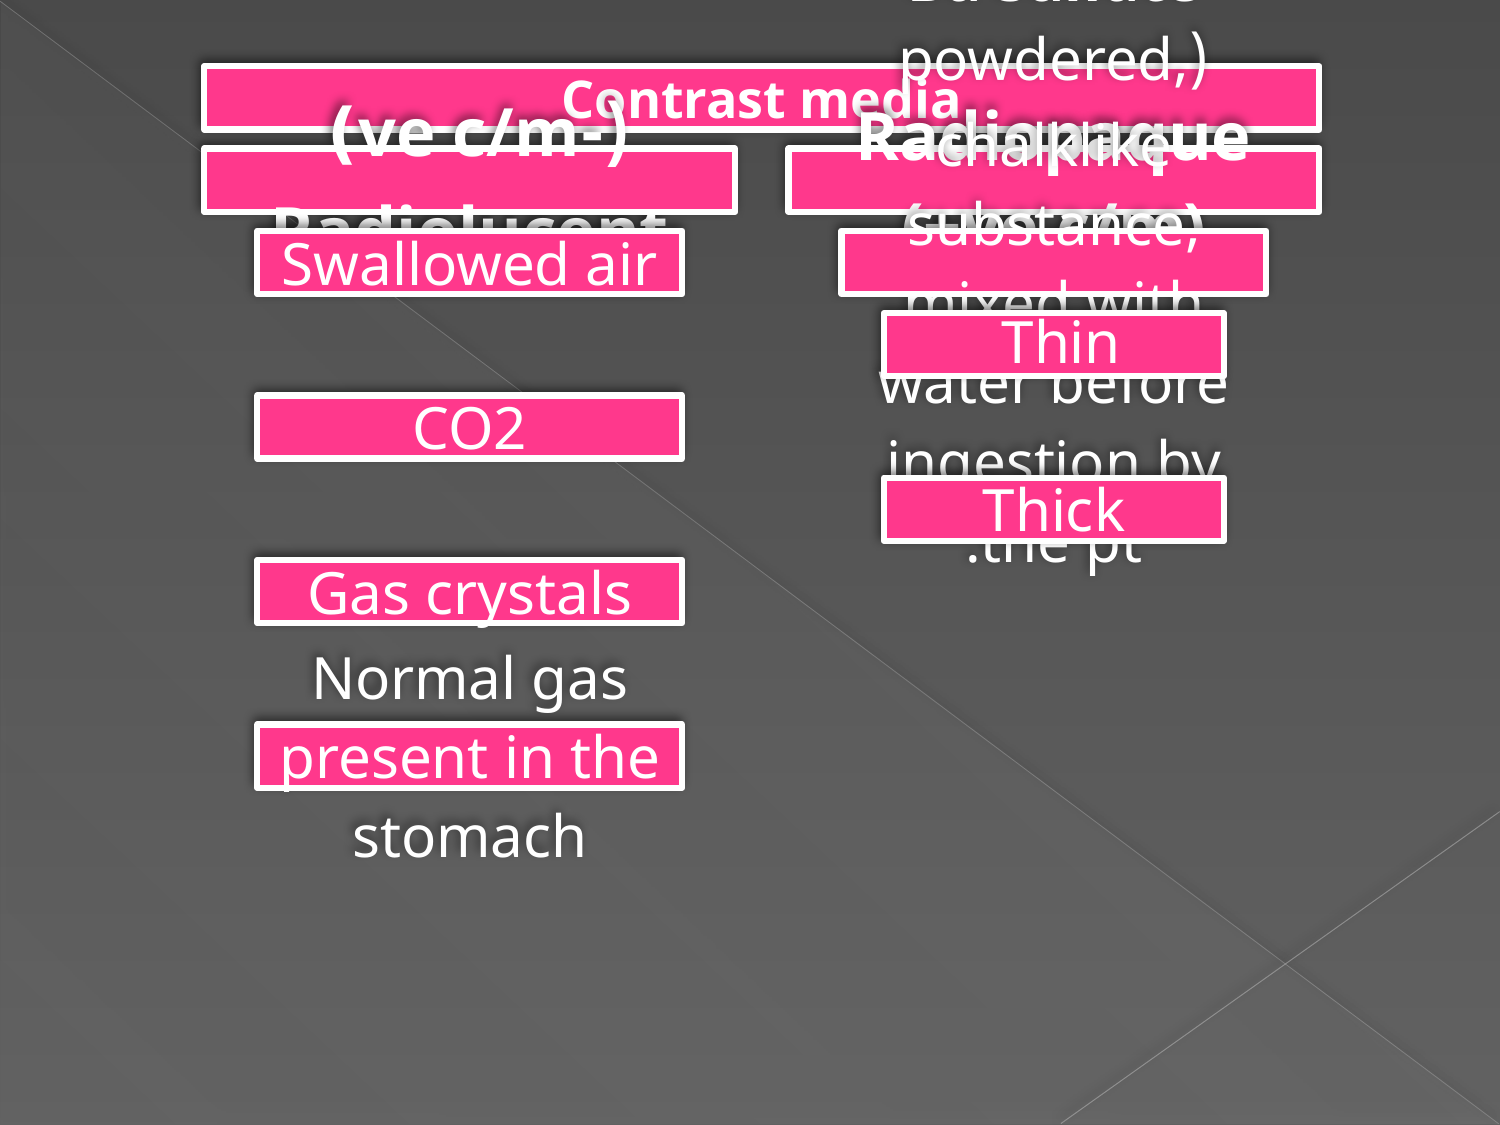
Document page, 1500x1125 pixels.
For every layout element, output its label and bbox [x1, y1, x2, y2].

text_box [64, 66, 1459, 953]
